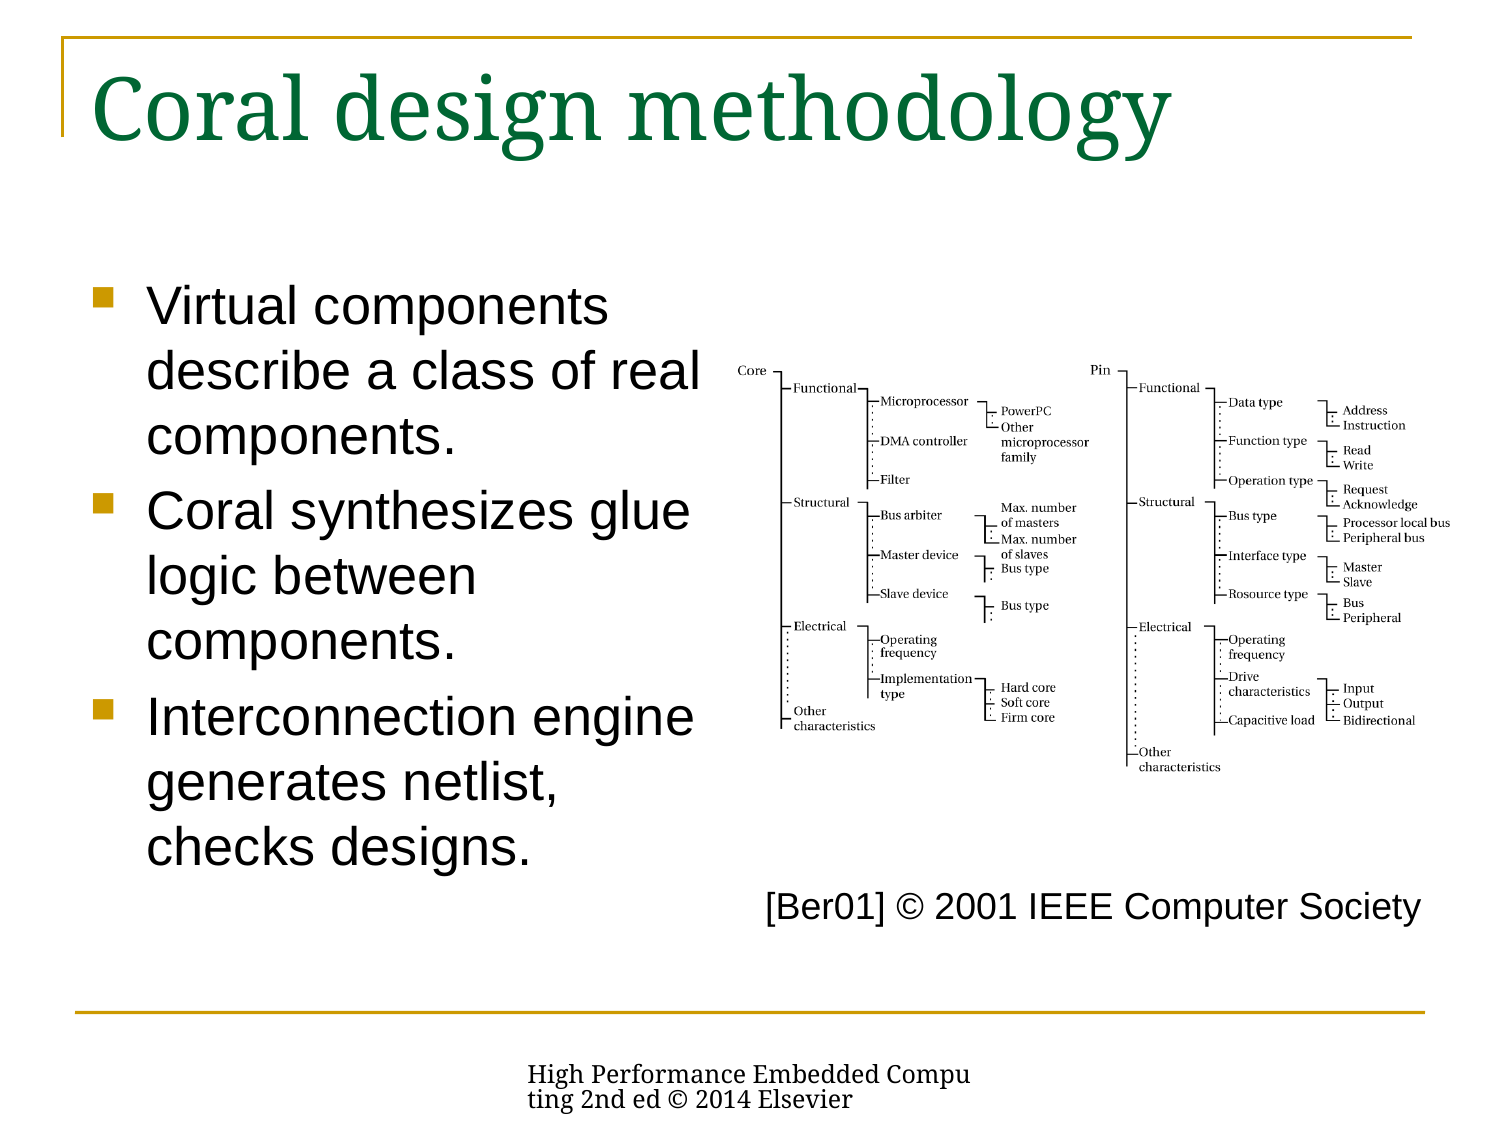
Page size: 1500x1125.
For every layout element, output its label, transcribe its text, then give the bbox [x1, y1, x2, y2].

list Virtual components describe a class of real components. Coral synthesizes glue logic between components. Interconnection engine generates netlist, checks designs. [75, 262, 738, 1006]
footer High Performance Embedded Computing 2nd ed © 2014 Elsevier [512, 1025, 988, 1100]
title Coral design methodology [75, 45, 1425, 233]
text_box [Ber01] © 2001 IEEE Computer Society [750, 874, 1437, 935]
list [737, 362, 1451, 774]
